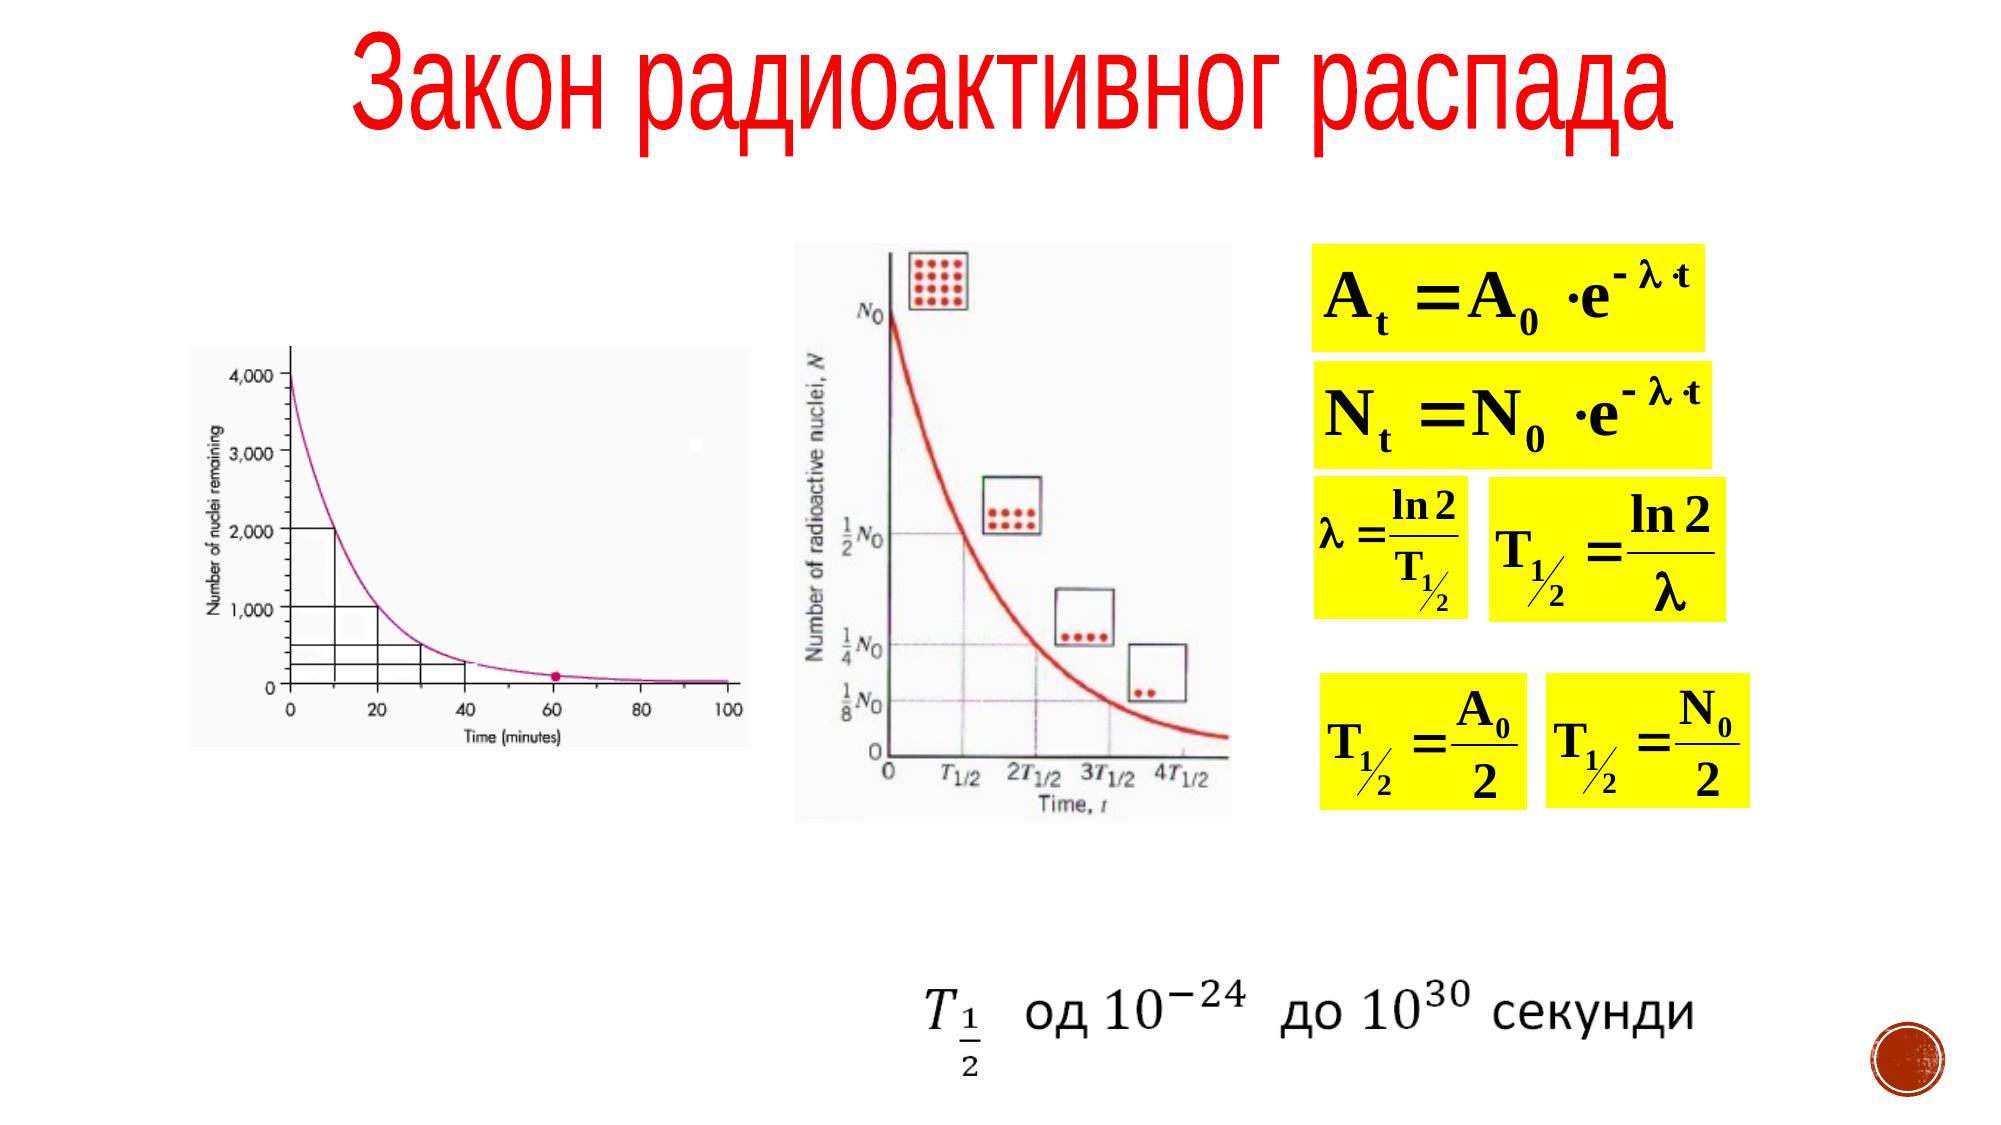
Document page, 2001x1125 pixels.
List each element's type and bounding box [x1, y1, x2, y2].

text_box [1315, 246, 1703, 350]
text_box [1317, 478, 1466, 617]
text_box [1323, 676, 1525, 808]
text_box [1316, 363, 1710, 467]
picture [899, 941, 1716, 1096]
picture [794, 243, 1232, 823]
text_box [1490, 479, 1724, 620]
list [194, 349, 749, 748]
text_box [1549, 676, 1748, 806]
